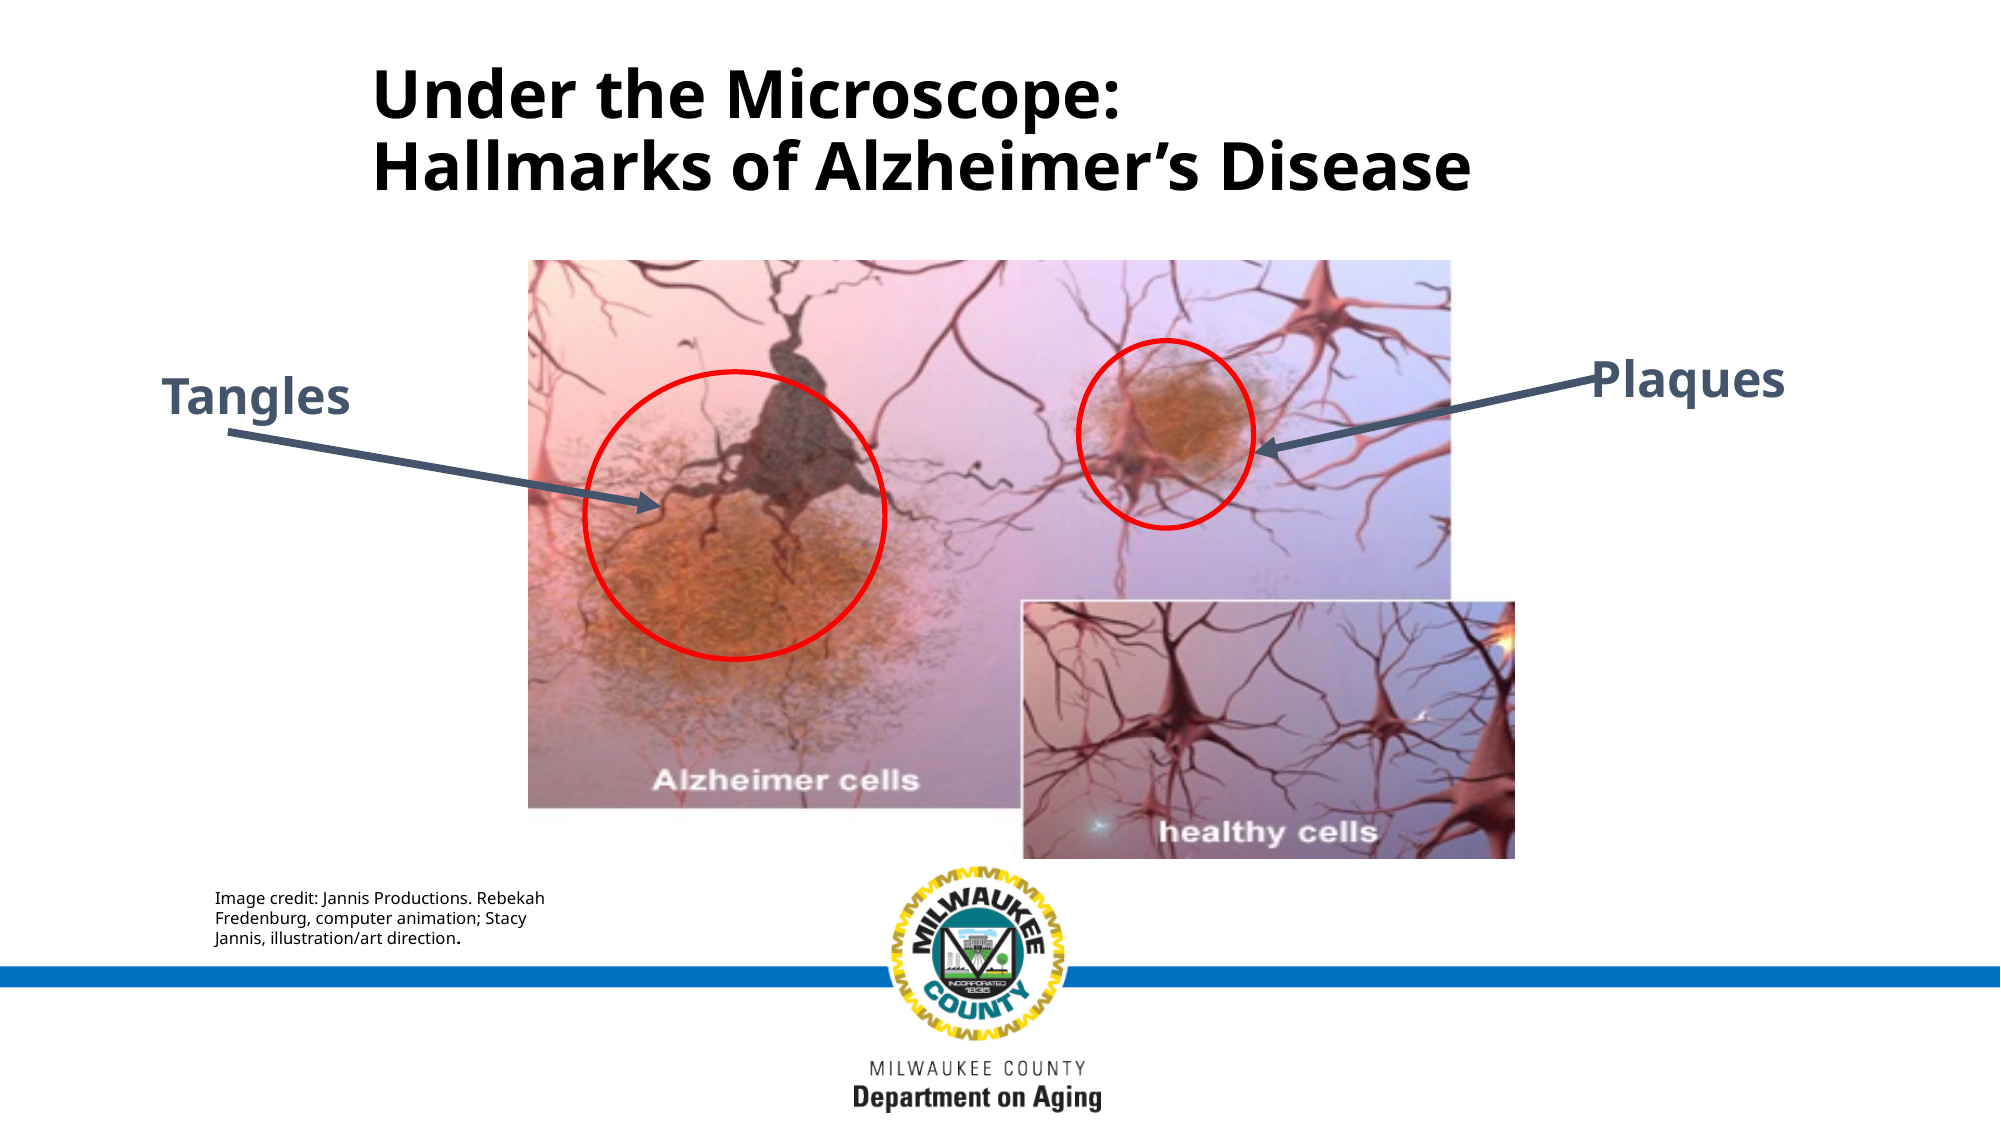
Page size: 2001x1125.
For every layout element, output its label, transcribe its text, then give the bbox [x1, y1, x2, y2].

picture [854, 862, 1101, 1113]
picture [528, 260, 1515, 859]
title Under the Microscope: Hallmarks of Alzheimer’s Disease [356, 53, 1619, 229]
text_box Tangles [146, 356, 410, 432]
text_box Image credit: Jannis Productions. Rebekah Fredenburg, computer animation; Stacy Jannis, illustration/art direction. [200, 880, 585, 956]
text_box Plaques [1576, 340, 1839, 416]
